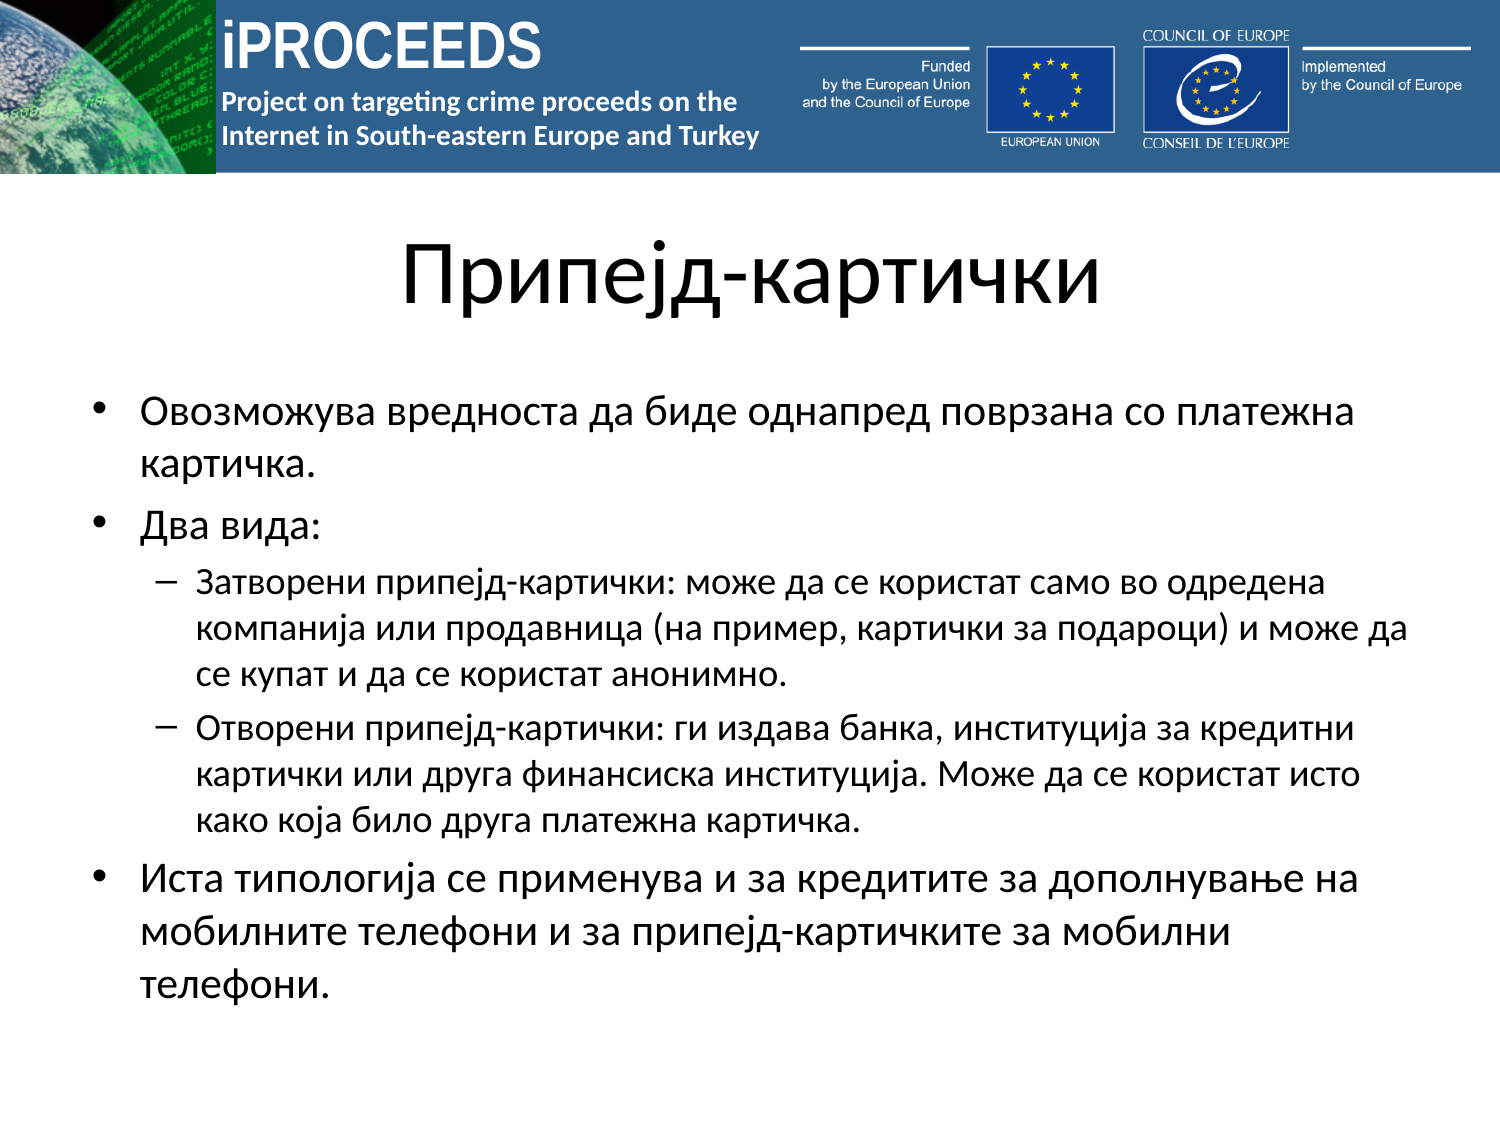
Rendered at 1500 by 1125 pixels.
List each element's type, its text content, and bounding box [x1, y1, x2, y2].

list Овозможува вредноста да биде однапред поврзана со платежна картичка. Два вида: Затворени припејд-картички: може да се користат само во одредена компанија или продавница (на пример, картички за подароци) и може да се купат и да се користат анонимно. Отворени припејд-картички: ги издава банка, институција за кредитни картички или друга финансиска институција. Може да се користат исто како која било друга платежна картичка. Иста типологија се применува и за кредитите за дополнување на мобилните телефони и за припејд-картичките за мобилни телефони. [76, 373, 1427, 1017]
picture [0, 0, 216, 174]
title Припејд-картички [76, 172, 1427, 361]
picture [800, 30, 1471, 148]
